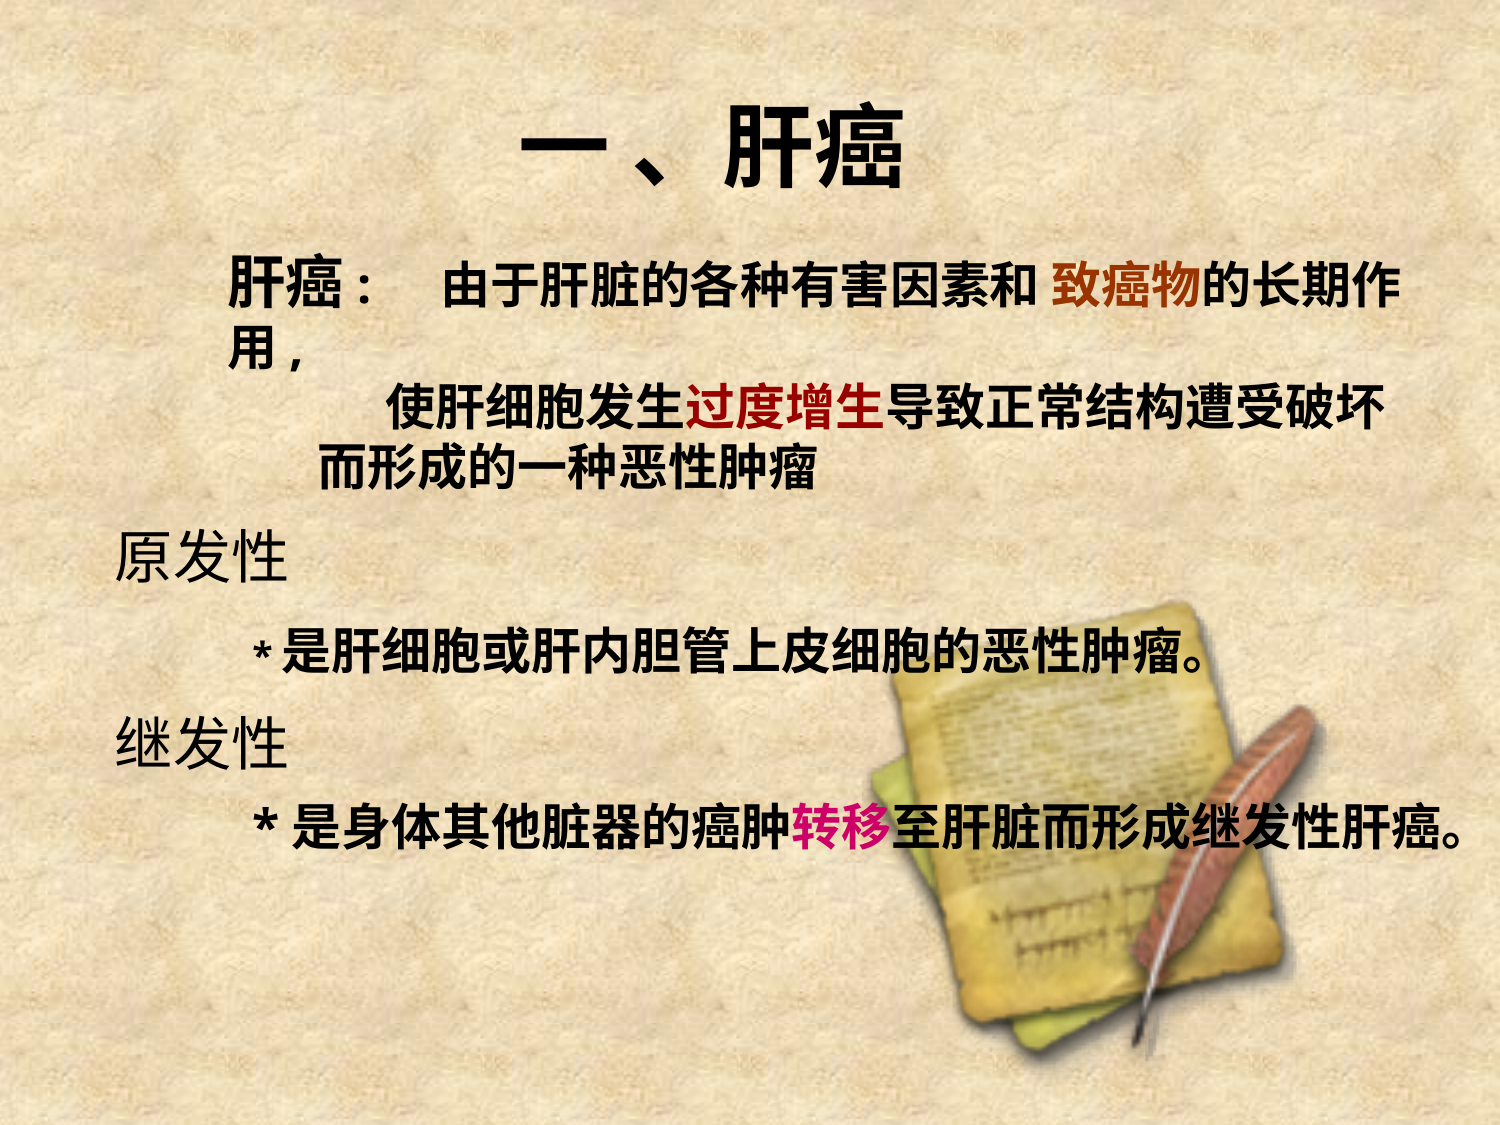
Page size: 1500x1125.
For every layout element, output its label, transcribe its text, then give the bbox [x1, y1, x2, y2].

title 一 、肝癌 [37, 49, 1388, 238]
text_box 肝癌: 由于肝脏的各种有害因素和 致癌物的长期作用, 使肝细胞发生过度增生导致正常结构遭受破坏 而形成的一种恶性肿瘤 [212, 237, 1463, 503]
text_box 原发性 [100, 512, 305, 598]
text_box *是肝细胞或肝内胆管上皮细胞的恶性肿瘤。 [237, 612, 857, 688]
picture [0, 0, 1500, 1125]
text_box 继发性 [100, 699, 305, 855]
list *是身体其他脏器的癌肿转移至肝脏而形成继发性肝癌。 [1341, 799, 1500, 876]
list *是身体其他脏器的癌肿转移至肝脏而形成继发性肝癌。 [237, 799, 857, 876]
